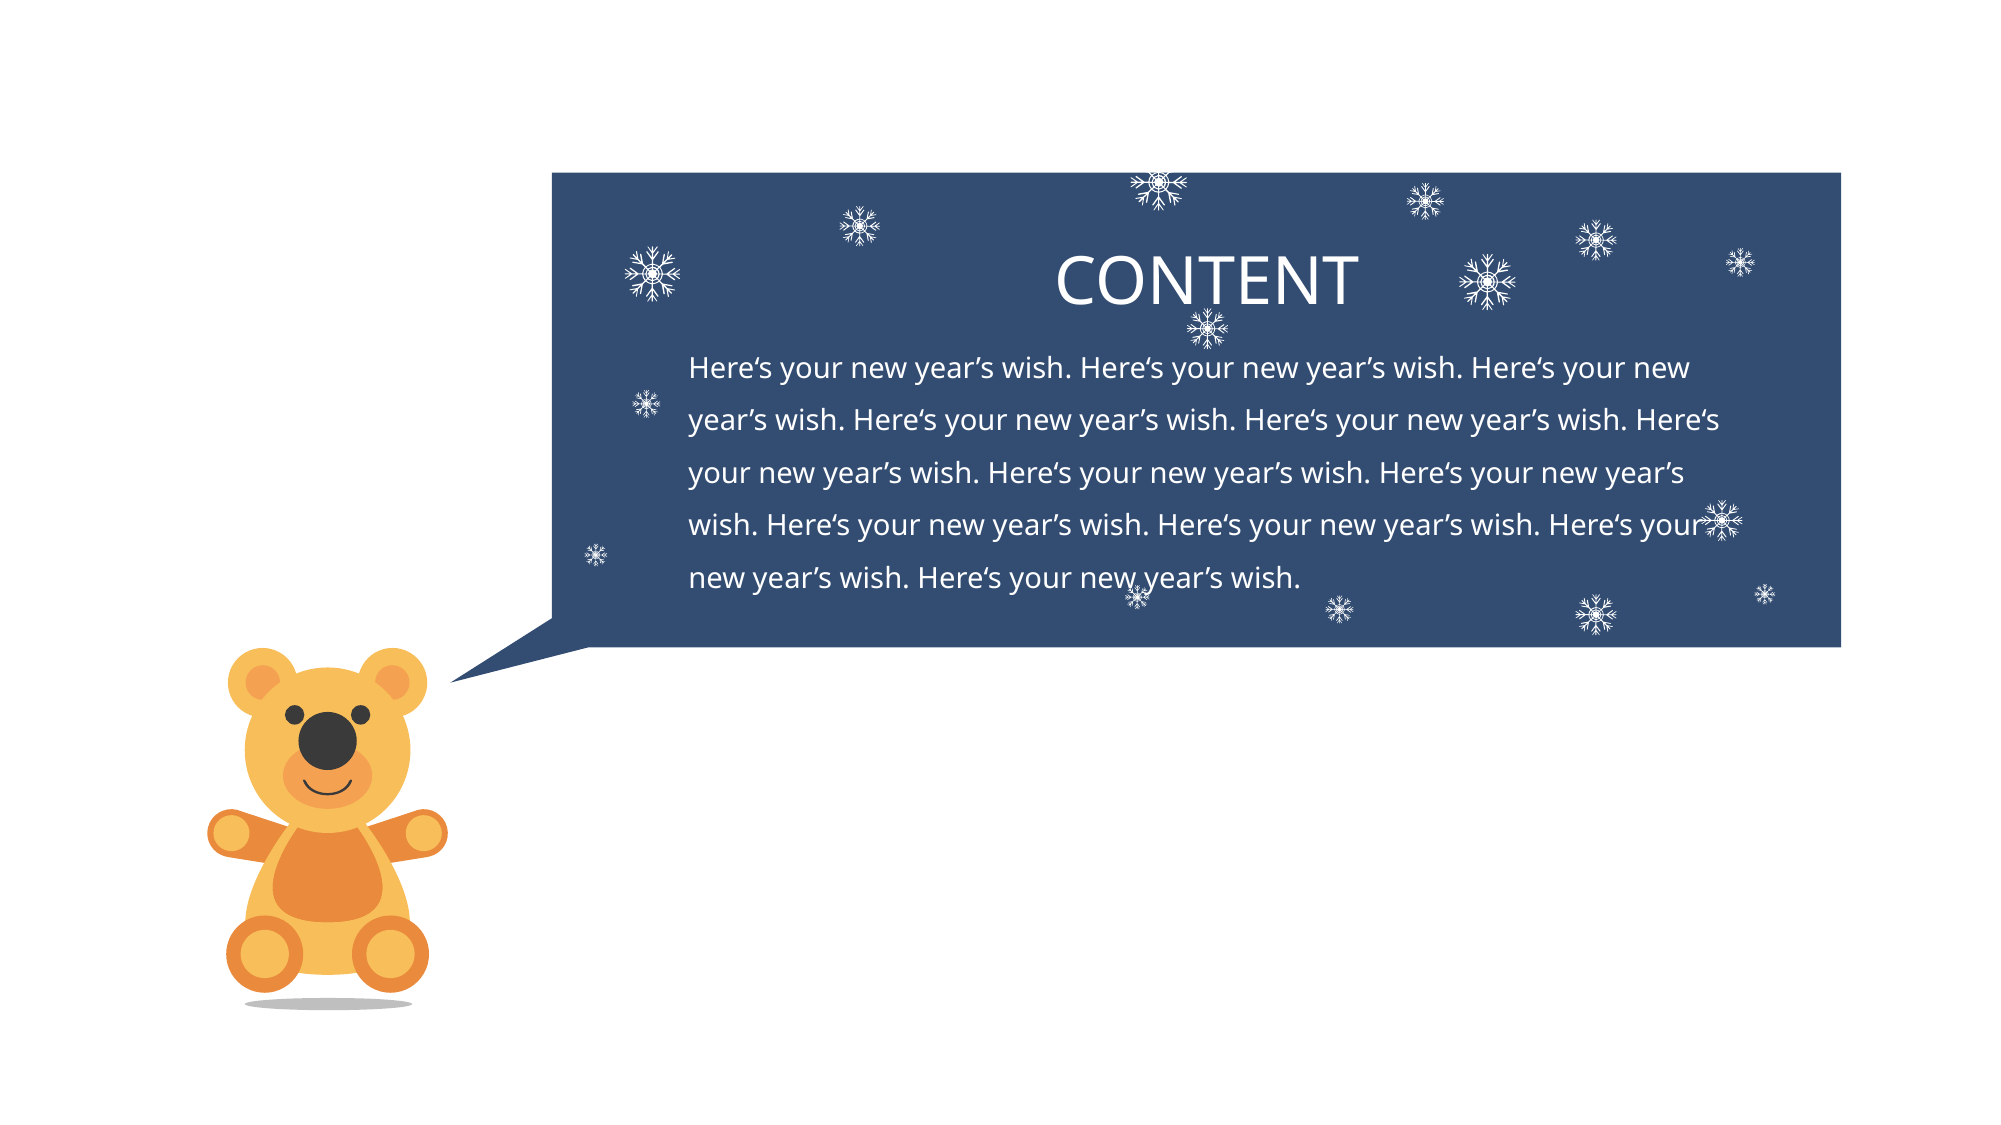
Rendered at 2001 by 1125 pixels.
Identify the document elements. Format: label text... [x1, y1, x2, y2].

text_box [1754, 583, 1776, 605]
text_box [1325, 595, 1354, 624]
text_box [1575, 594, 1617, 636]
text_box [1186, 308, 1229, 350]
text_box [839, 205, 880, 247]
text_box [492, 171, 1843, 674]
text_box [1406, 182, 1444, 220]
text_box [1725, 248, 1755, 277]
text_box [632, 389, 661, 418]
text_box CONTENT [1039, 230, 1376, 326]
text_box [1459, 253, 1516, 311]
text_box [1701, 499, 1743, 542]
text_box [1125, 585, 1150, 610]
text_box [164, 647, 492, 1011]
text_box [584, 543, 608, 567]
text_box [624, 246, 681, 302]
text_box Here‘s your new year’s wish. Here‘s your new year’s wish. Here‘s your new year’s wish. Here‘s your new year’s wish. Here‘s your new year’s wish. Here‘s your new year’s wish. Here‘s your new year’s wish. Here‘s your new year’s wish. Here‘s your new year’s wish. Here‘s your new year’s wish. Here‘s your new year’s wish. Here‘s your new year’s wish. [673, 324, 1742, 602]
text_box [1130, 154, 1187, 211]
text_box [1575, 219, 1617, 261]
